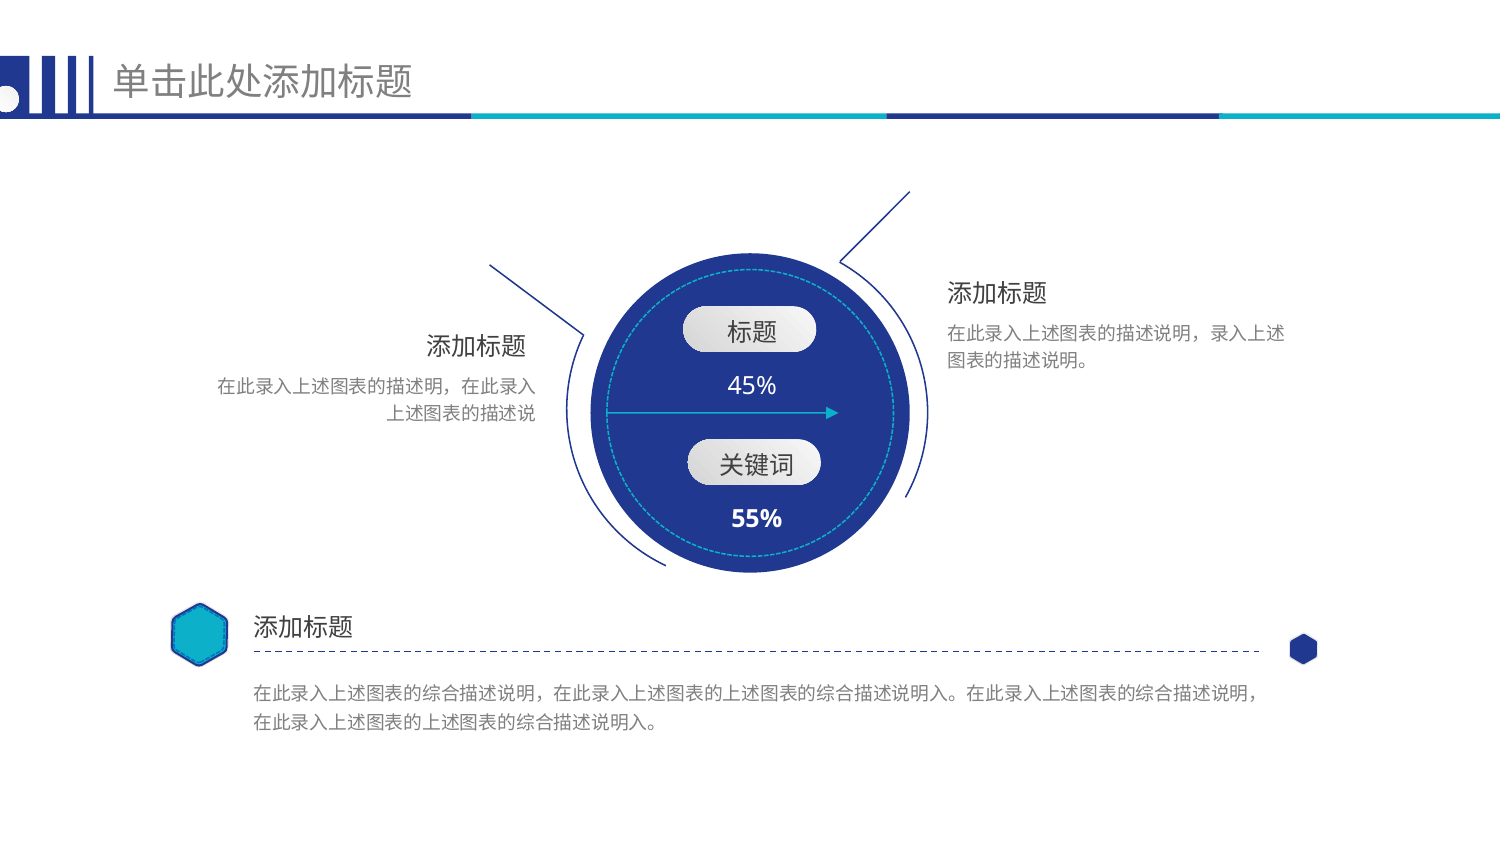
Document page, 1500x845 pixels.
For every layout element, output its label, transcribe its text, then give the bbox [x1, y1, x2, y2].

text_box 添加标题 [935, 271, 1127, 313]
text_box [590, 252, 910, 573]
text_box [166, 605, 232, 664]
text_box [915, 345, 929, 480]
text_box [1287, 634, 1320, 664]
text_box 在此录入上述图表的描述说明，录入上述图表的描述说明。 [936, 311, 1310, 377]
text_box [839, 191, 911, 263]
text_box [489, 264, 585, 336]
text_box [0, 85, 20, 113]
text_box [565, 343, 585, 489]
text_box 添加标题 [244, 324, 538, 364]
text_box 在此录入上述图表的综合描述说明，在此录入上述图表的上述图表的综合描述说明入。在此录入上述图表的综合描述说明，在此录入上述图表的上述图表的综合描述说明入。 [242, 669, 1294, 740]
text_box 在此录入上述图表的描述明，在此录入上述图表的描述说 [191, 364, 548, 430]
text_box 添加标题 [245, 607, 476, 646]
